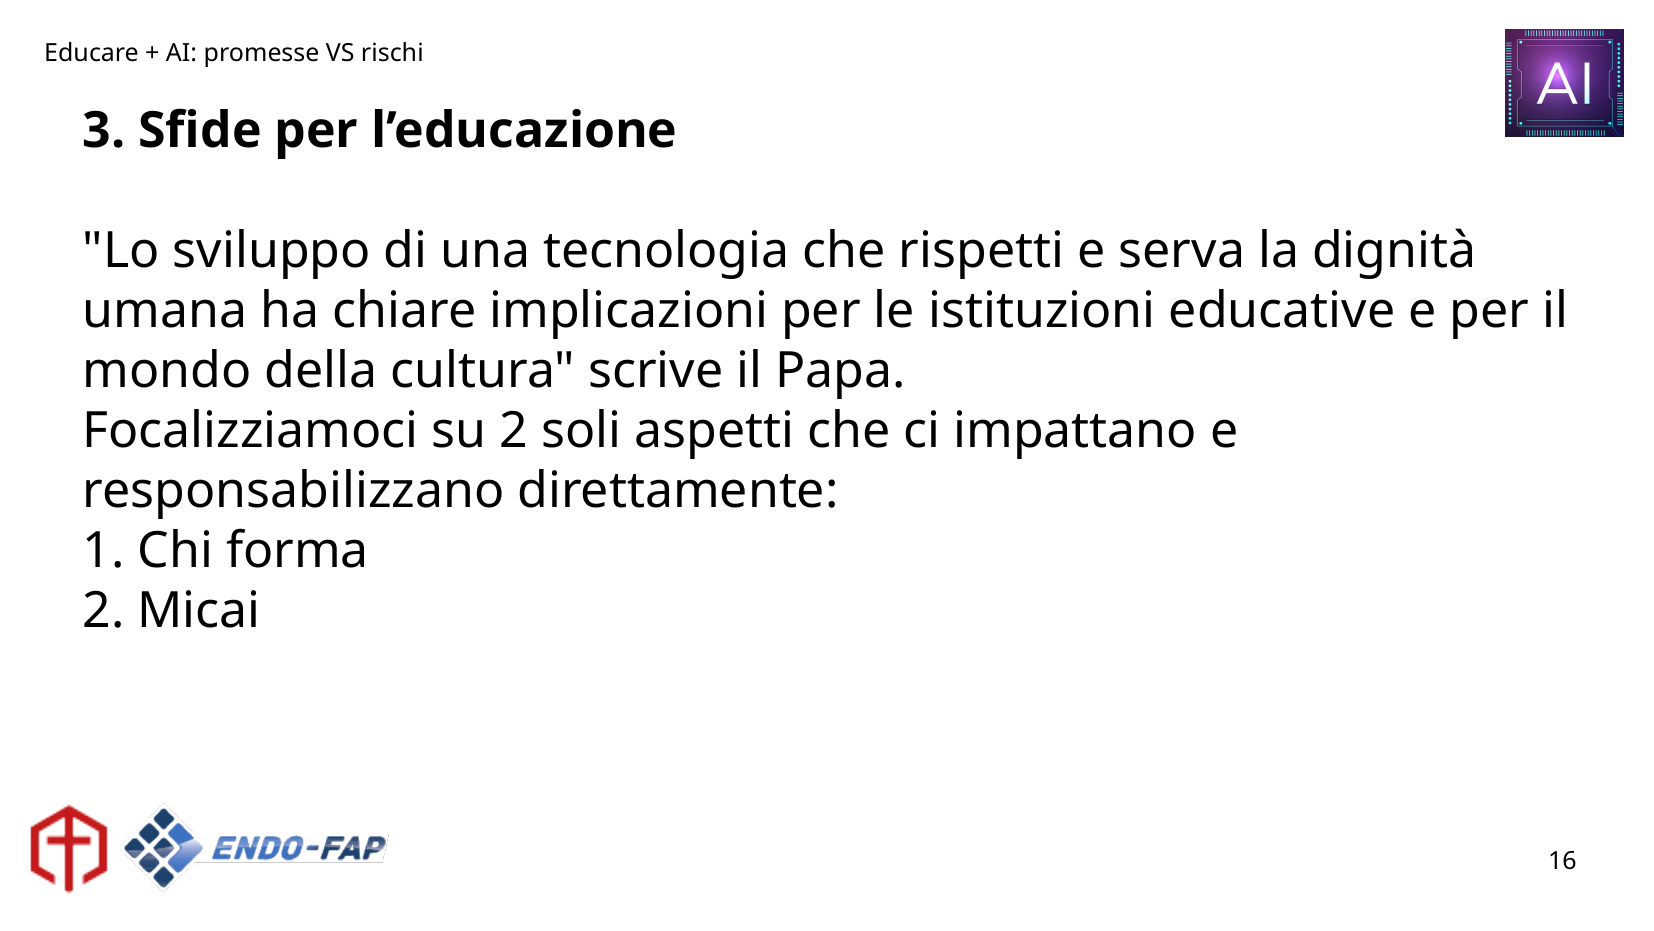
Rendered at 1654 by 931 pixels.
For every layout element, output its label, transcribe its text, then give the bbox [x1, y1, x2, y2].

picture [29, 803, 110, 896]
picture [1505, 29, 1624, 137]
list "Lo sviluppo di una tecnologia che rispetti e serva la dignità umana ha chiare implicazioni per le istituzioni educative e per il mondo della cultura" scrive il Papa. Focalizziamoci su 2 soli aspetti che ci impattano e responsabilizzano direttamente: 1. Chi forma 2. Micai [82, 217, 1571, 757]
title 3. Sfide per l’educazione [82, 82, 1571, 172]
picture [118, 803, 393, 892]
